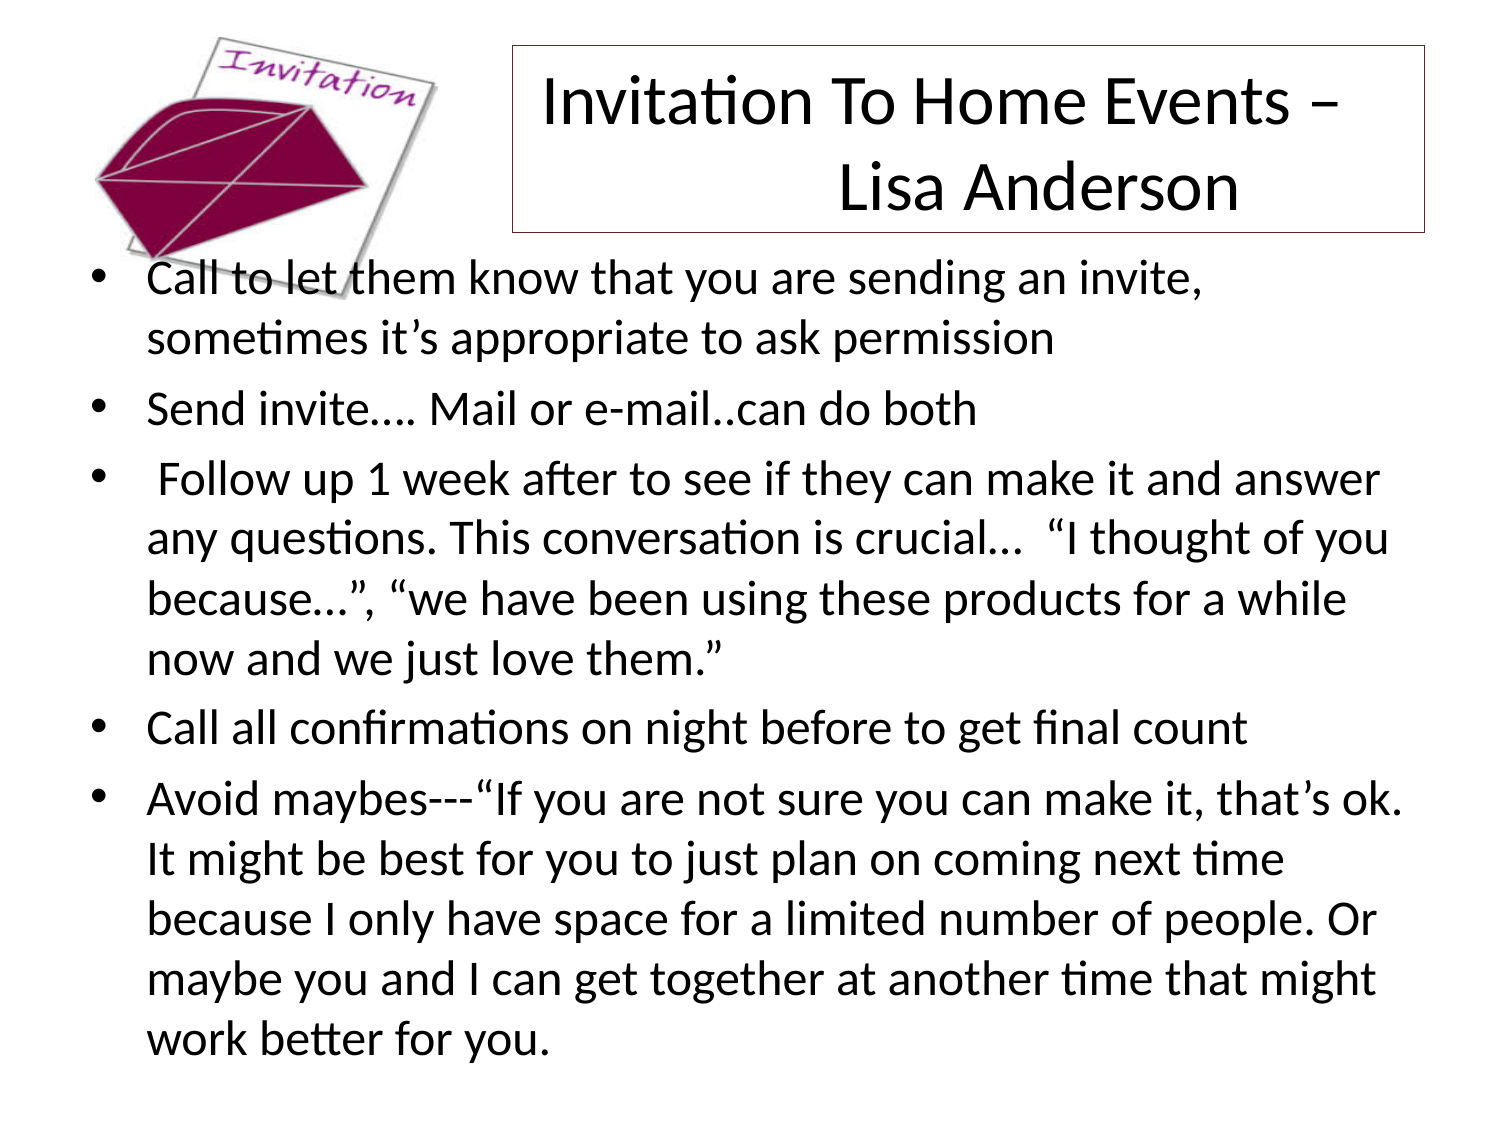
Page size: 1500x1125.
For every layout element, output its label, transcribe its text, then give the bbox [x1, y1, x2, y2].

picture [94, 37, 438, 301]
title Invitation To Home Events – Lisa Anderson [512, 45, 1425, 233]
list Call to let them know that you are sending an invite, sometimes it’s appropriate to ask permission Send invite…. Mail or e-mail..can do both Follow up 1 week after to see if they can make it and answer any questions. This conversation is crucial… “I thought of you because…”, “we have been using these products for a while now and we just love them.” Call all confirmations on night before to get final count Avoid maybes---“If you are not sure you can make it, that’s ok. It might be best for you to just plan on coming next time because I only have space for a limited number of people. Or maybe you and I can get together at another time that might work better for you. [75, 237, 1425, 1088]
